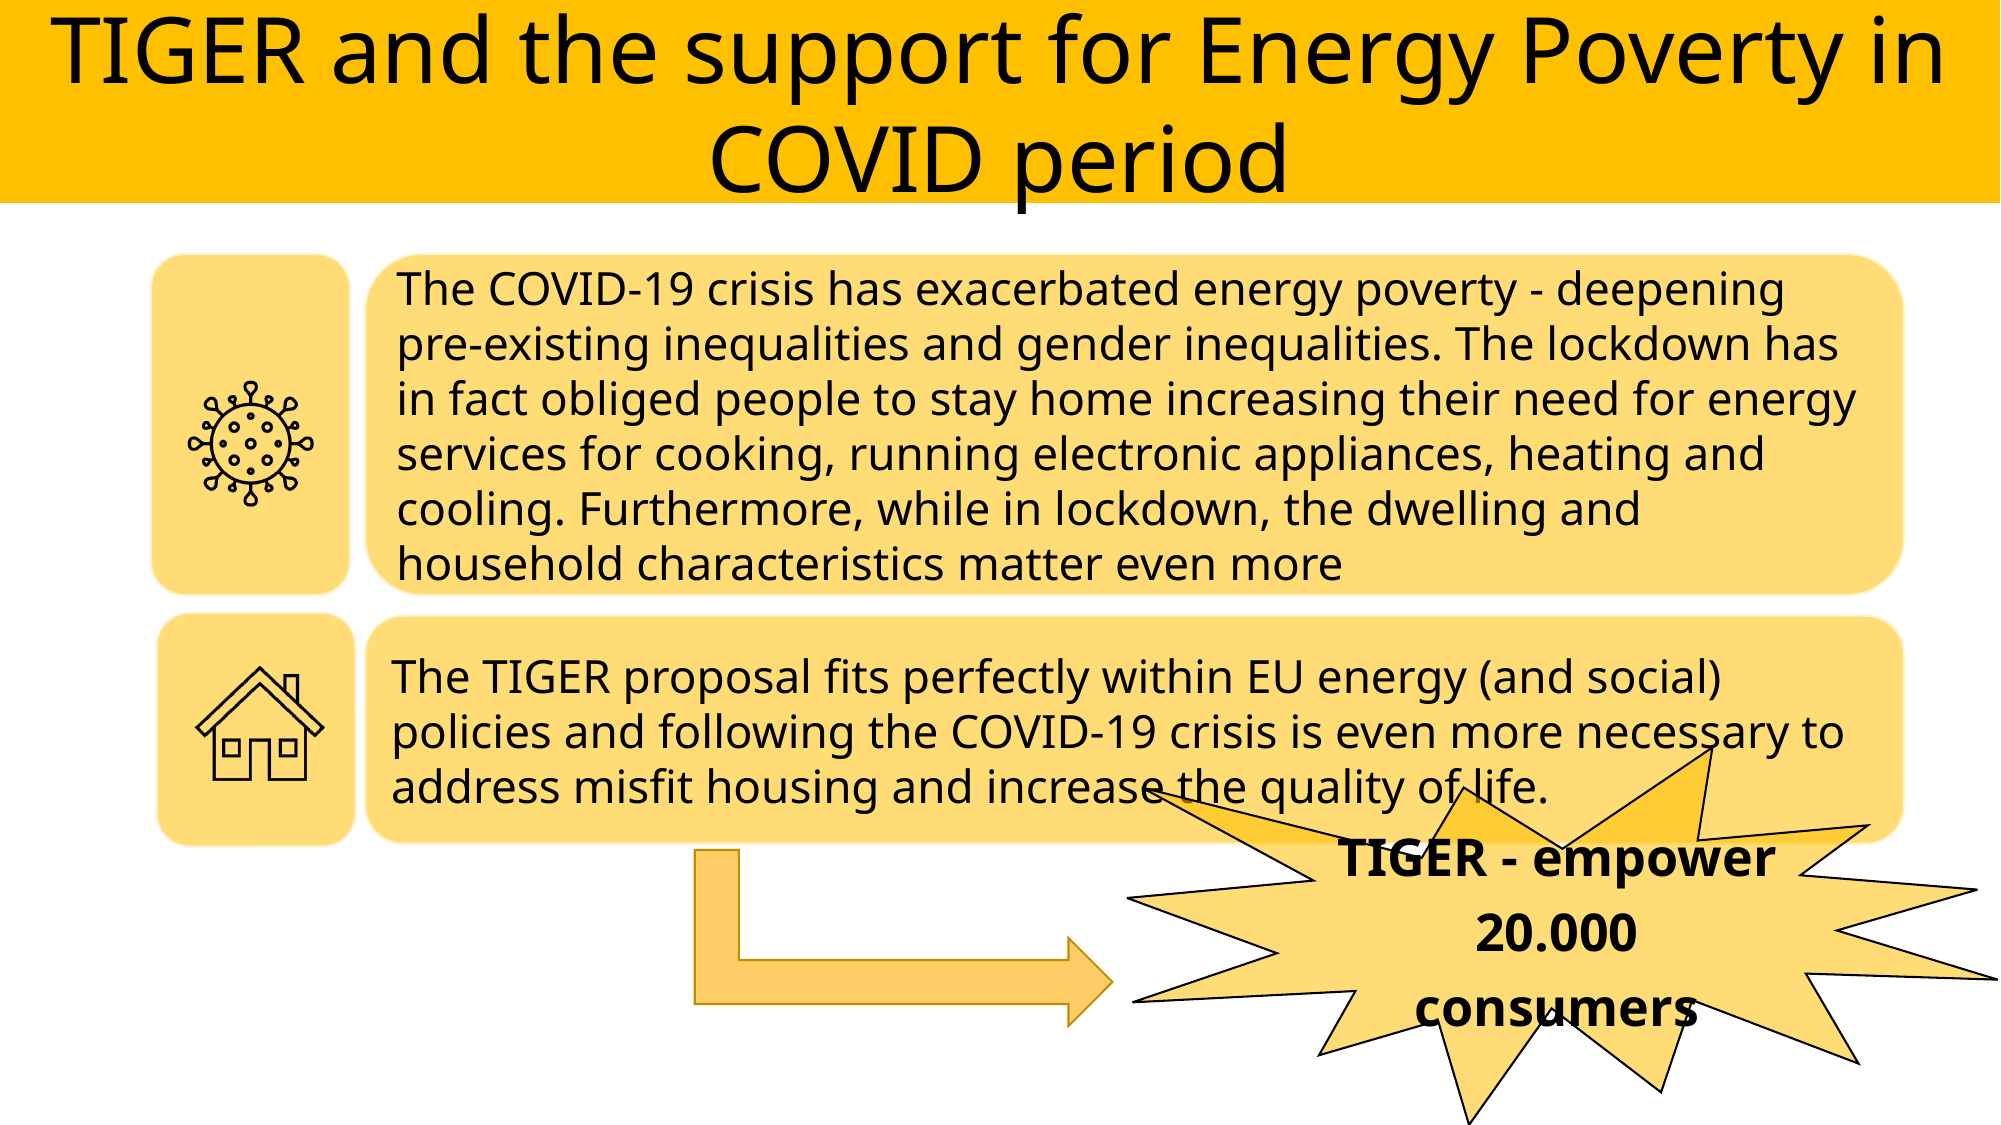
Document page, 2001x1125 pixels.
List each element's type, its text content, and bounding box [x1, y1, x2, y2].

picture [184, 647, 335, 798]
text_box TIGER and the support for Energy Poverty in COVID period [0, 0, 2000, 203]
text_box [155, 611, 357, 848]
text_box [150, 252, 351, 597]
text_box [693, 848, 1114, 1029]
text_box The TIGER proposal fits perfectly within EU energy (and social) policies and following the COVID-19 crisis is even more necessary to address misfit housing and increase the quality of life. [364, 614, 1906, 845]
text_box The COVID-19 crisis has exacerbated energy poverty - deepening pre-existing inequalities and gender inequalities. The lockdown has in fact obliged people to stay home increasing their need for energy services for cooking, running electronic appliances, heating and cooling. Furthermore, while in lockdown, the dwelling and household characteristics matter even more [364, 252, 1906, 597]
text_box TIGER - empower 20.000 consumers [1126, 745, 1999, 1125]
picture [175, 368, 326, 519]
